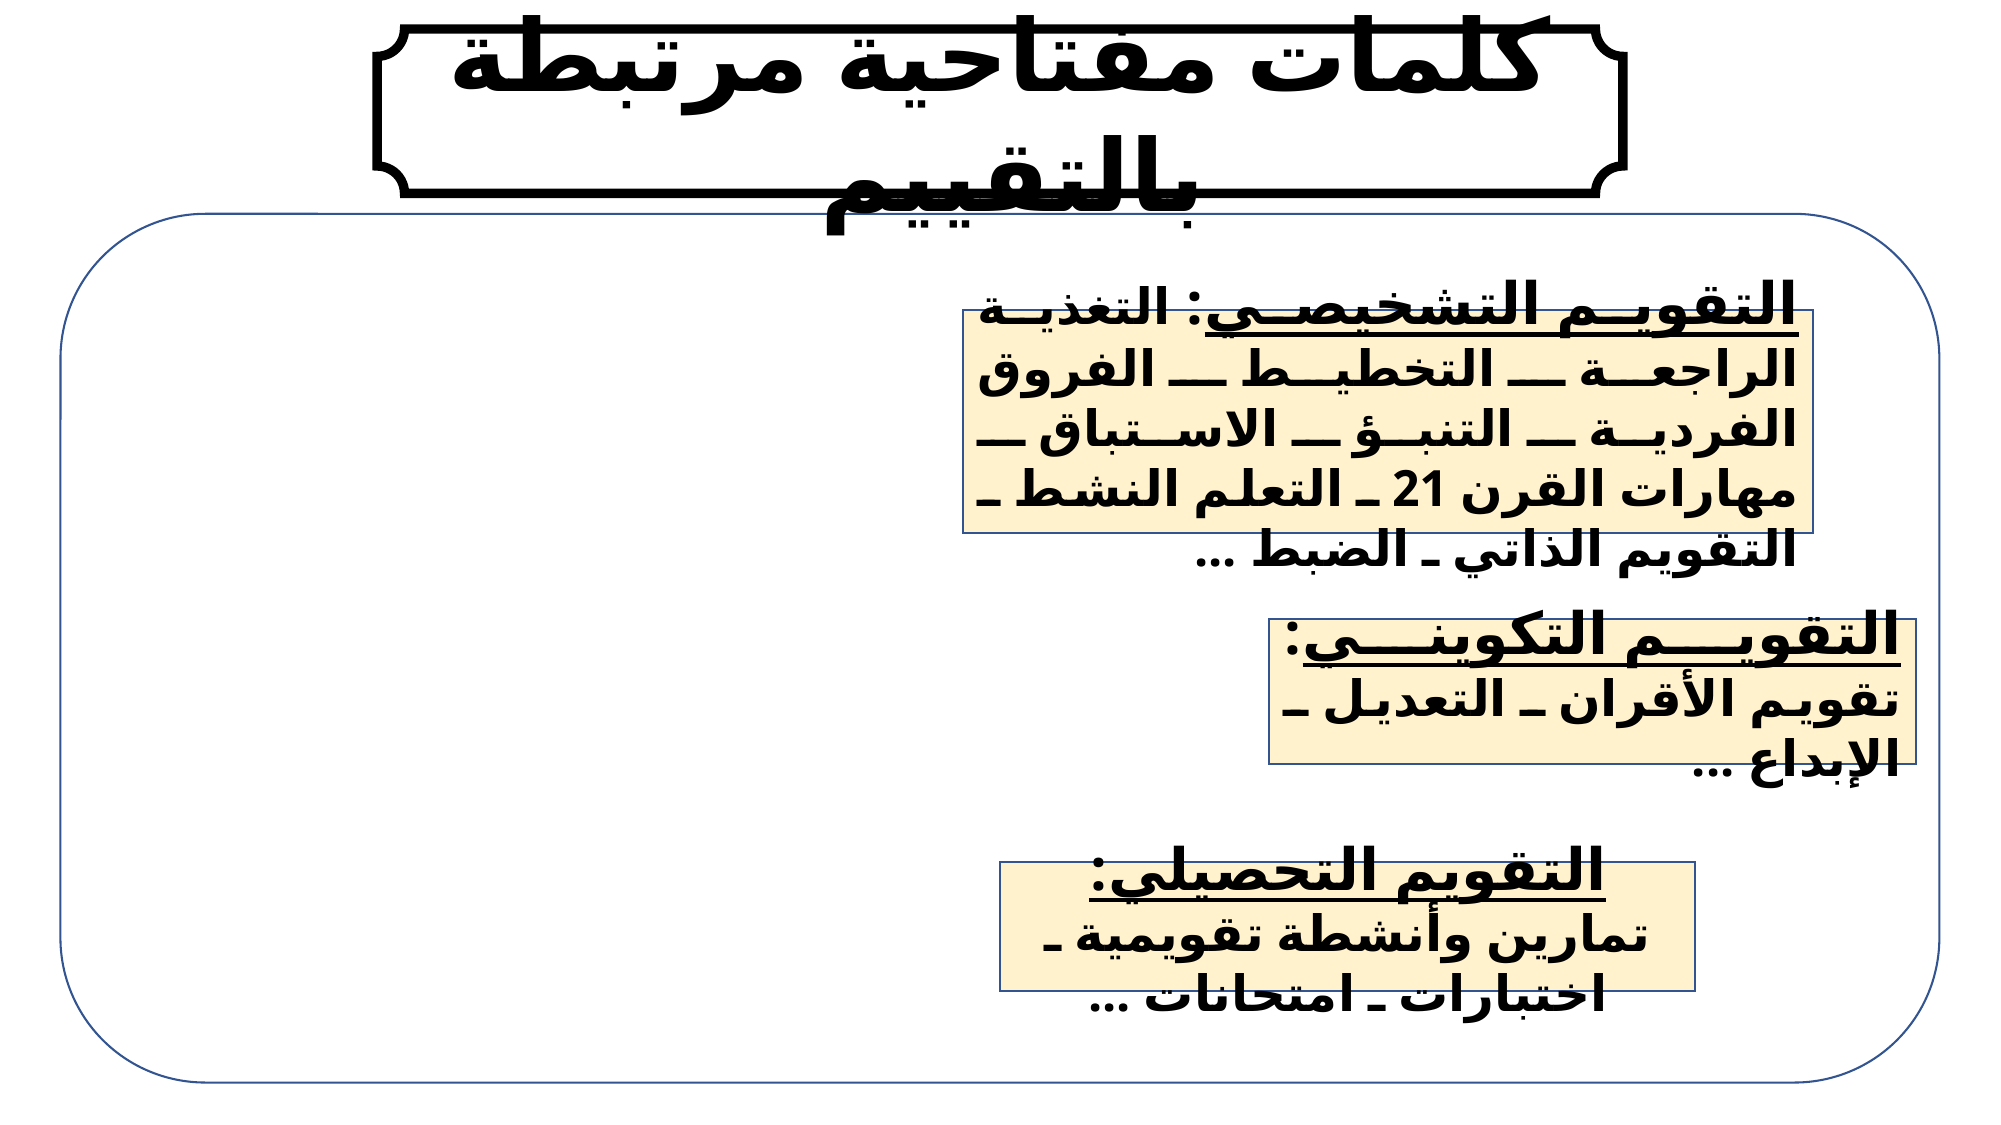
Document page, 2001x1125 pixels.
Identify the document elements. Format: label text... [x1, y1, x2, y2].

text_box التقويم التكويني: تقويم الأقران ـ التعديل ـ الإبداع ... [1268, 618, 1917, 765]
text_box التقويم التشخيصي: التغذية الراجعة ـ التخطيط ـ الفروق الفردية ـ التنبؤ ـ الاستباق ـ مهارات القرن 21 ـ التعلم النشط ـ التقويم الذاتي ـ الضبط ... [962, 309, 1814, 534]
text_box [59, 212, 1941, 1084]
text_box التقويم التحصيلي: تمارين وأنشطة تقويمية ـ اختبارات ـ امتحانات ... [999, 861, 1696, 992]
text_box كلمات مفتاحية مرتبطة بالتقييم [376, 27, 1624, 195]
